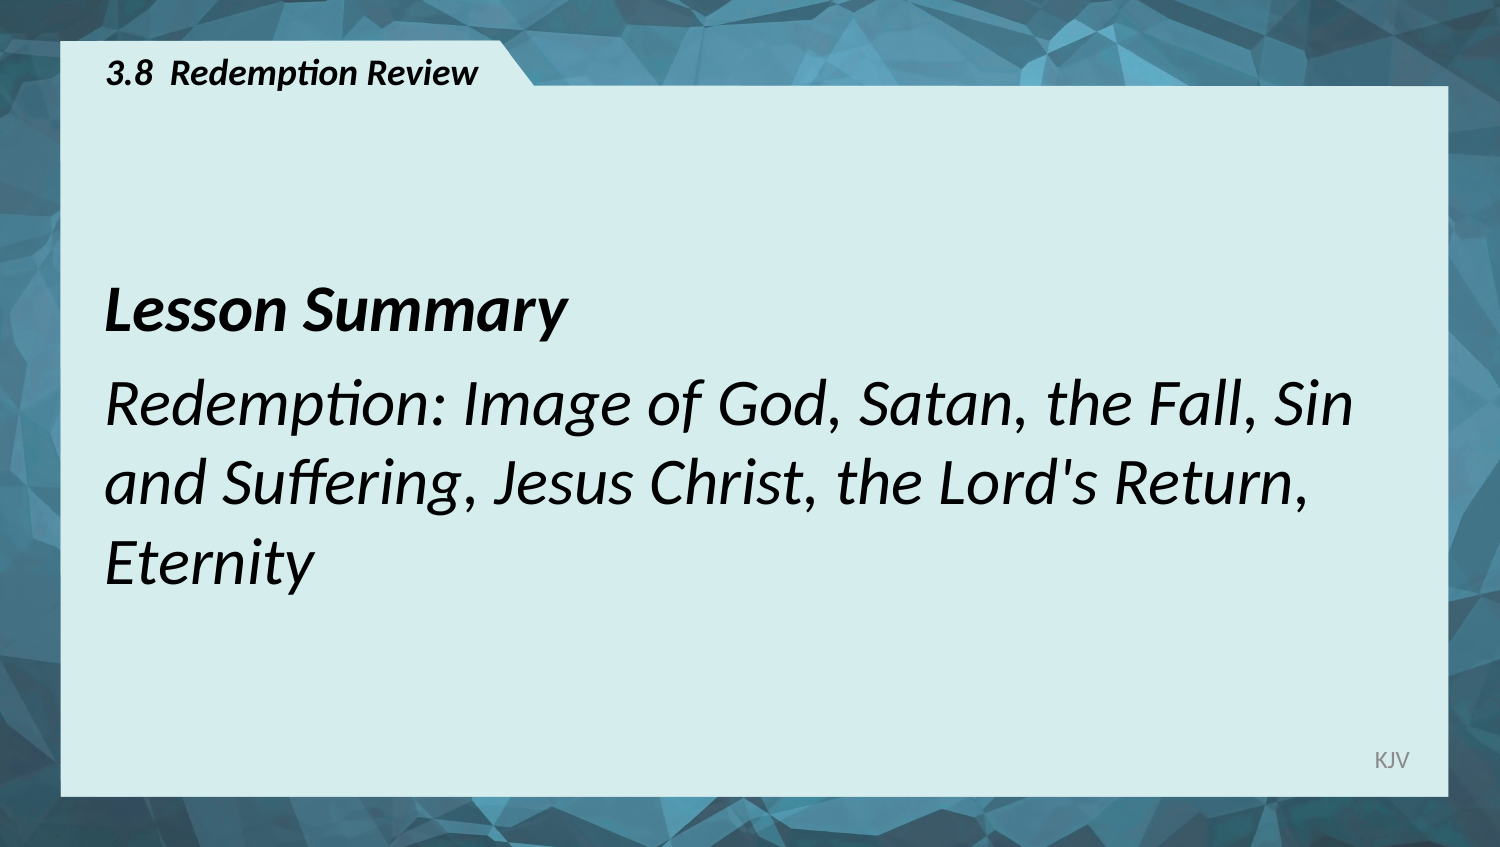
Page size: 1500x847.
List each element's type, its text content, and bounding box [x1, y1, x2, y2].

list Lesson Summary Redemption: Image of God, Satan, the Fall, Sin and Suffering, Jesus Christ, the Lord's Return, Eternity [89, 141, 1403, 722]
title 3.8 Redemption Review [89, 33, 1420, 108]
footer KJV [950, 736, 1425, 782]
picture [0, 0, 1500, 847]
